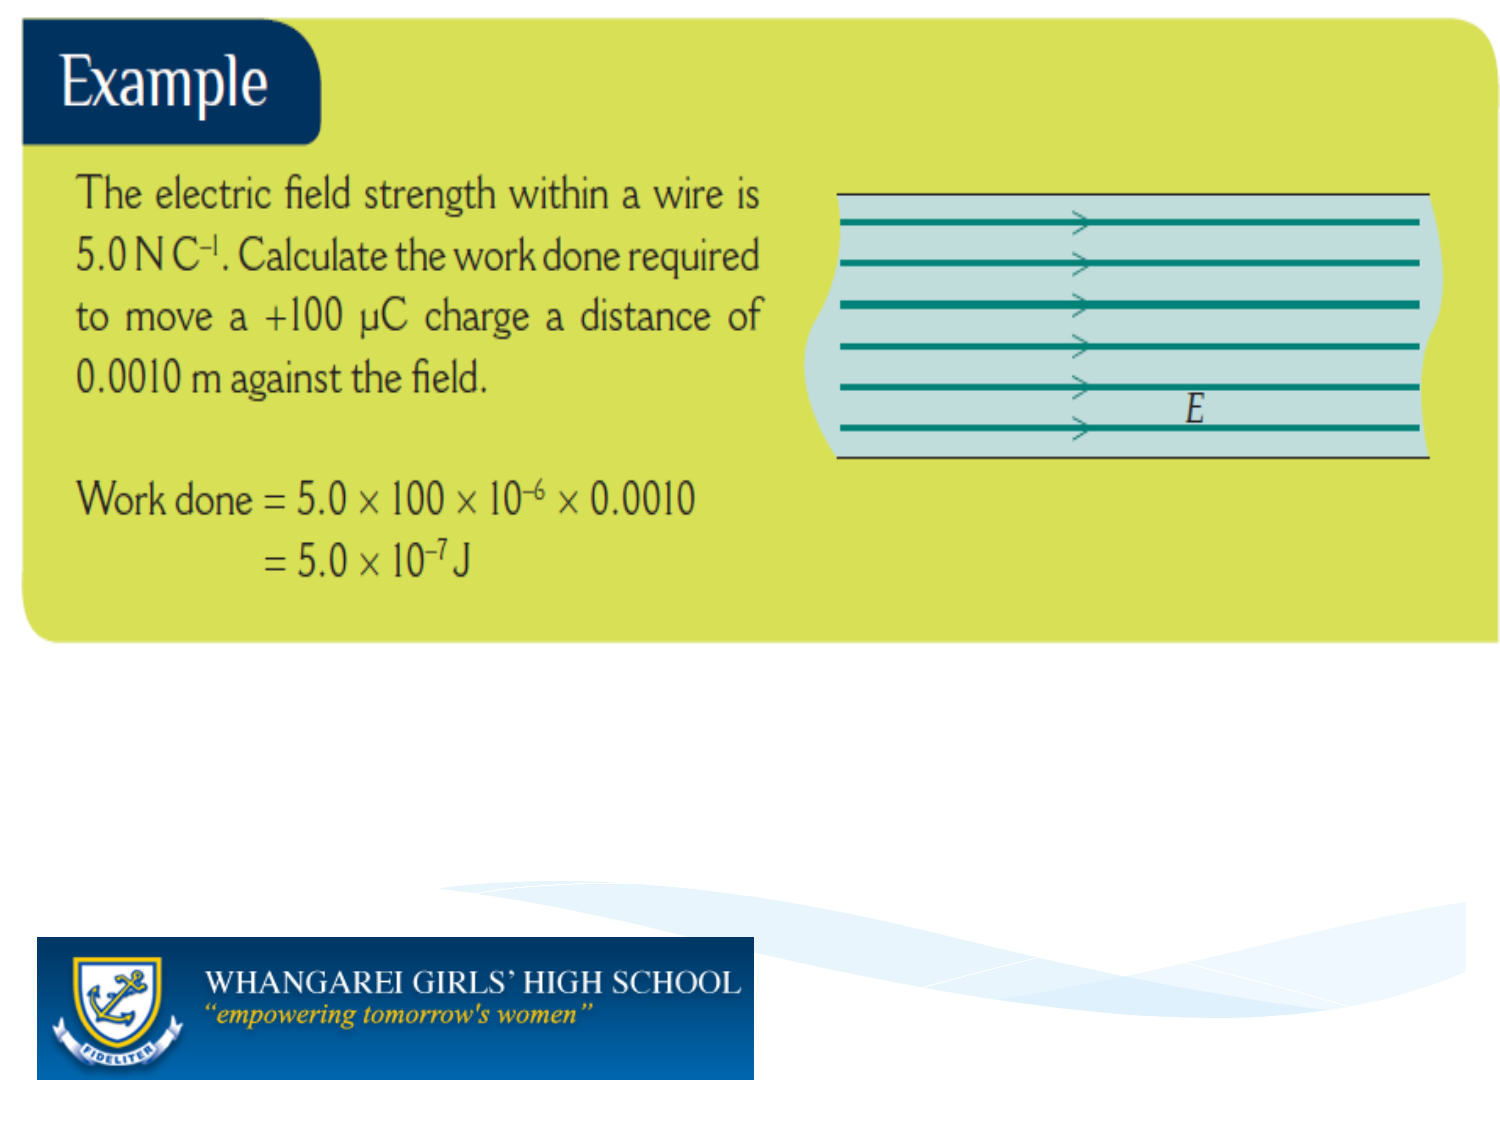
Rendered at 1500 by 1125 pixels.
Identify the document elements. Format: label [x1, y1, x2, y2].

picture [0, 0, 1500, 663]
picture [37, 937, 754, 1080]
